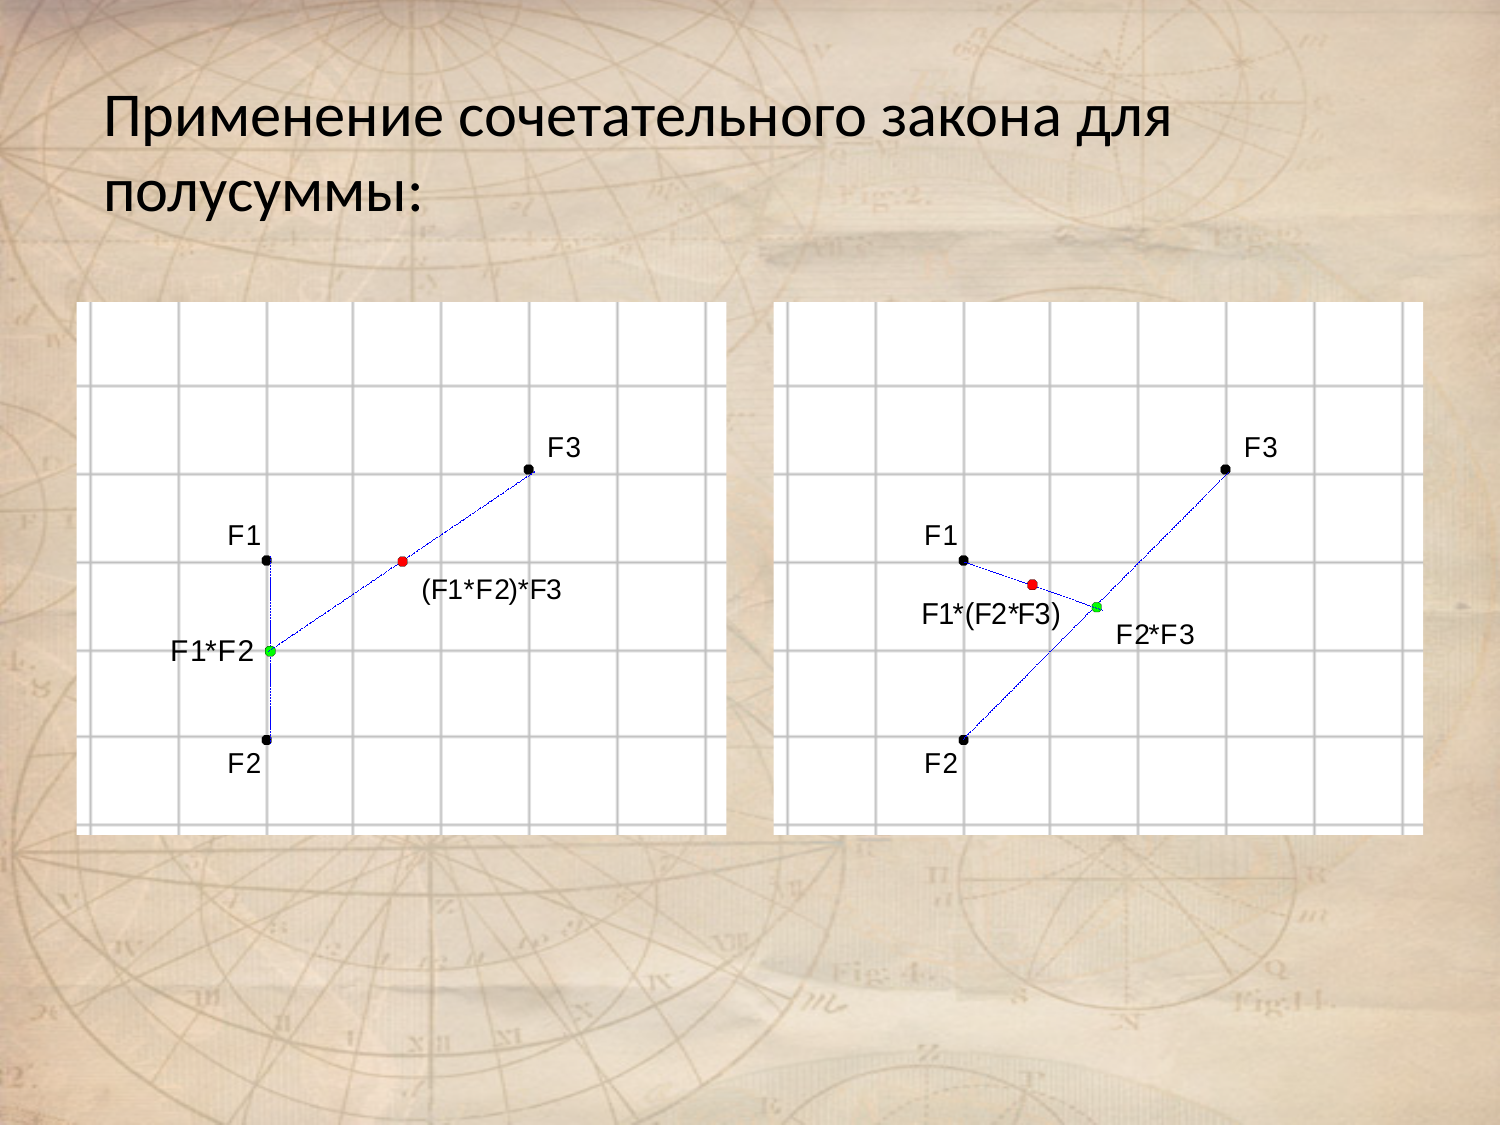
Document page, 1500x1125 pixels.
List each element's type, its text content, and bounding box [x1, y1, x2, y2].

picture [773, 302, 1424, 835]
picture [76, 302, 727, 835]
text_box Применение сочетательного закона для полусуммы: [88, 66, 1400, 231]
